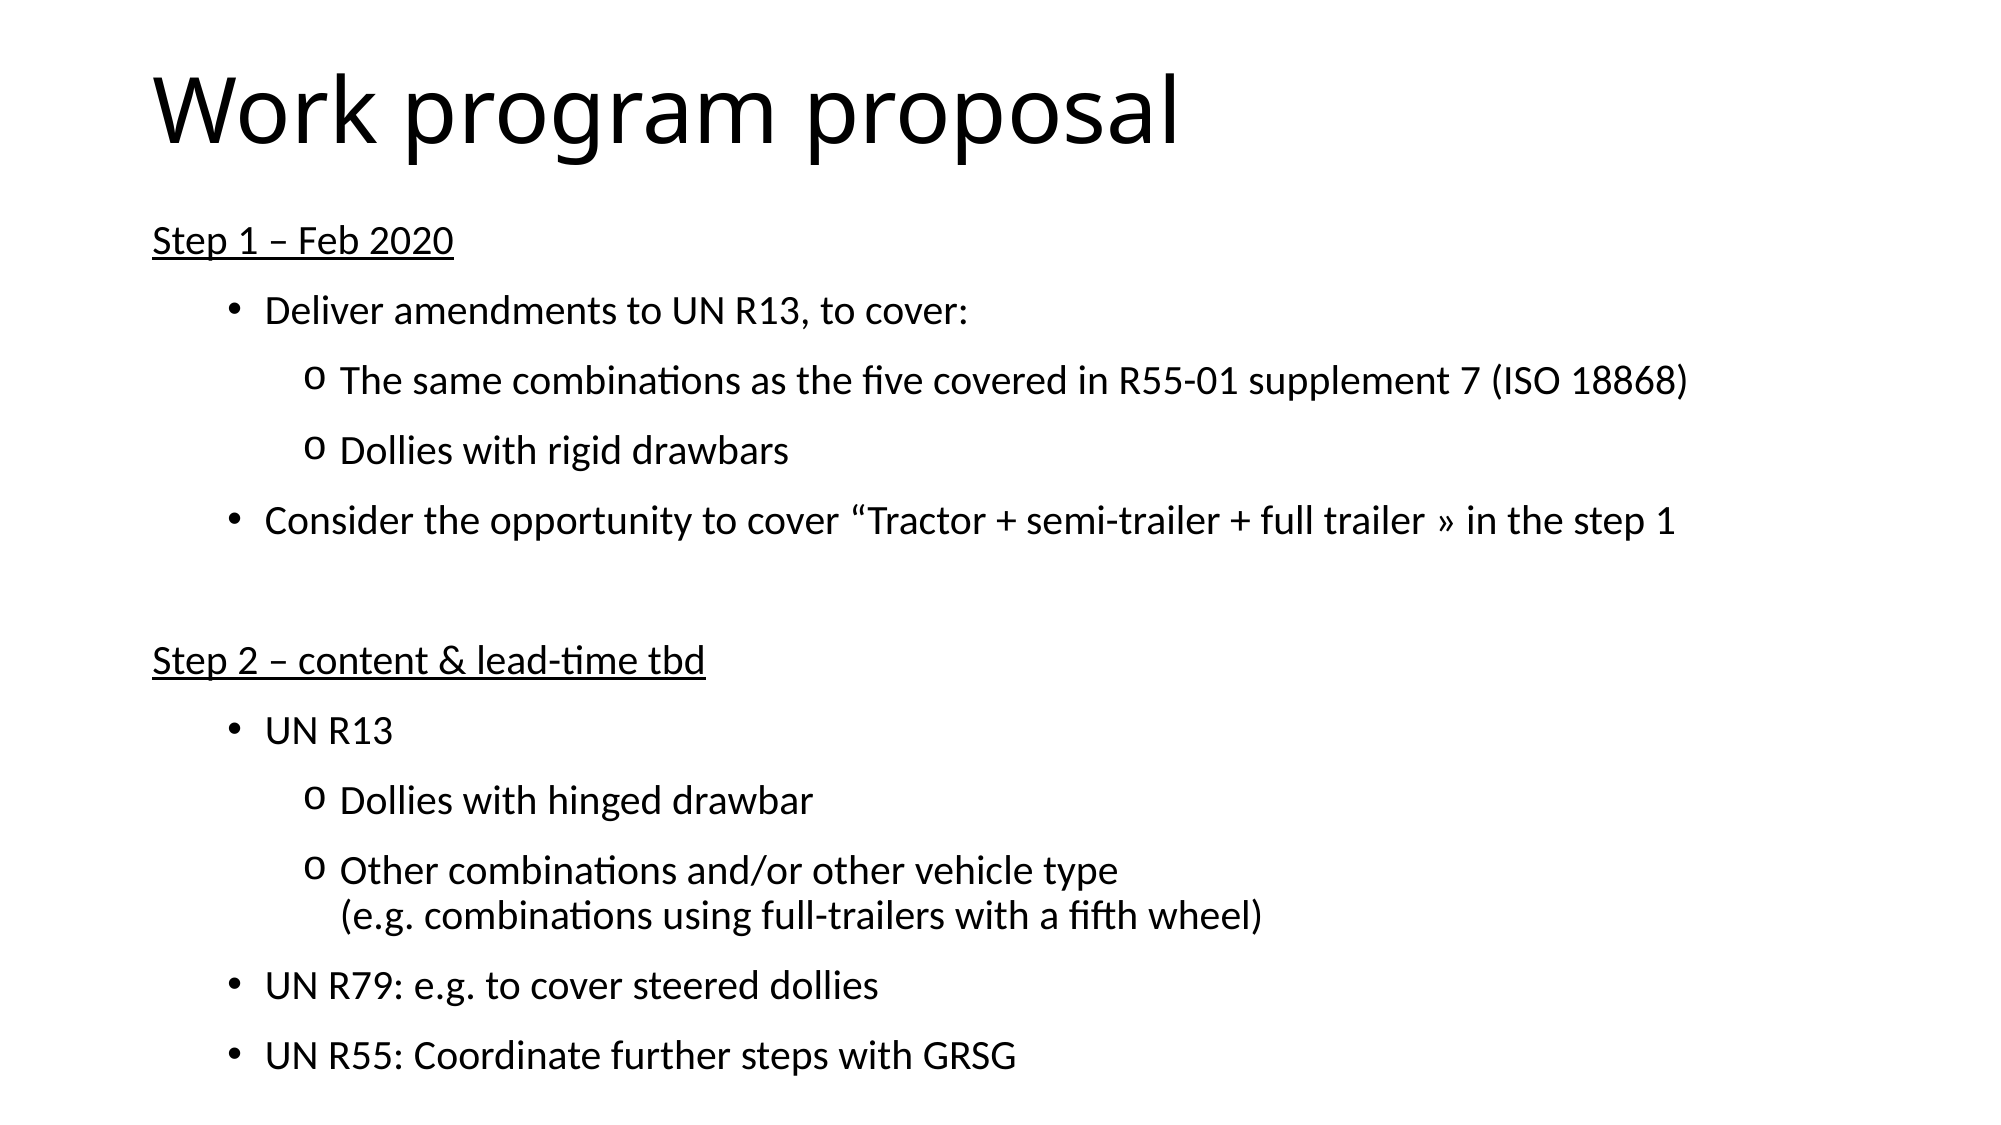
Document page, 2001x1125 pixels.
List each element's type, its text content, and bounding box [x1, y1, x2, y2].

list Step 1 – Feb 2020 Deliver amendments to UN R13, to cover: The same combinations as the five covered in R55-01 supplement 7 (ISO 18868) Dollies with rigid drawbars Consider the opportunity to cover “Tractor + semi-trailer + full trailer » in the step 1 Step 2 – content & lead-time tbd UN R13 Dollies with hinged drawbar Other combinations and/or other vehicle type (e.g. combinations using full-trailers with a fifth wheel) UN R79: e.g. to cover steered dollies UN R55: Coordinate further steps with GRSG [137, 210, 1863, 1108]
title Work program proposal [137, 5, 1863, 210]
